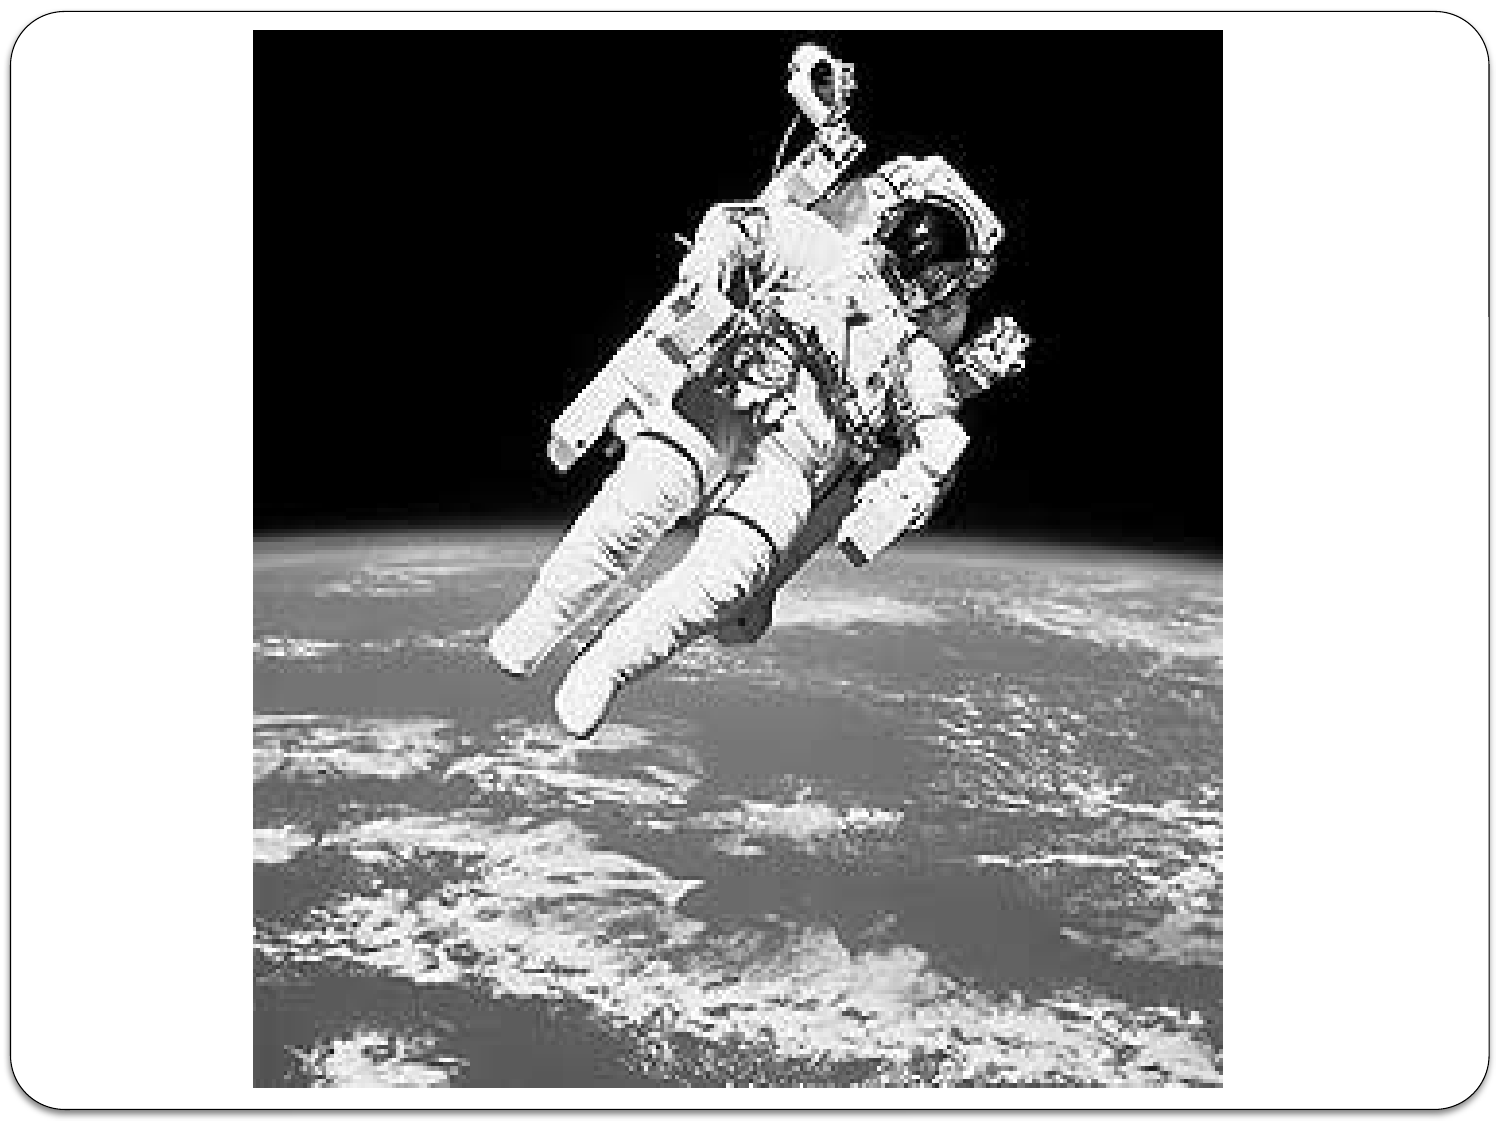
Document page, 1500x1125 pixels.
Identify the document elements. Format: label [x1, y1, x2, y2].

picture [253, 30, 1223, 1088]
